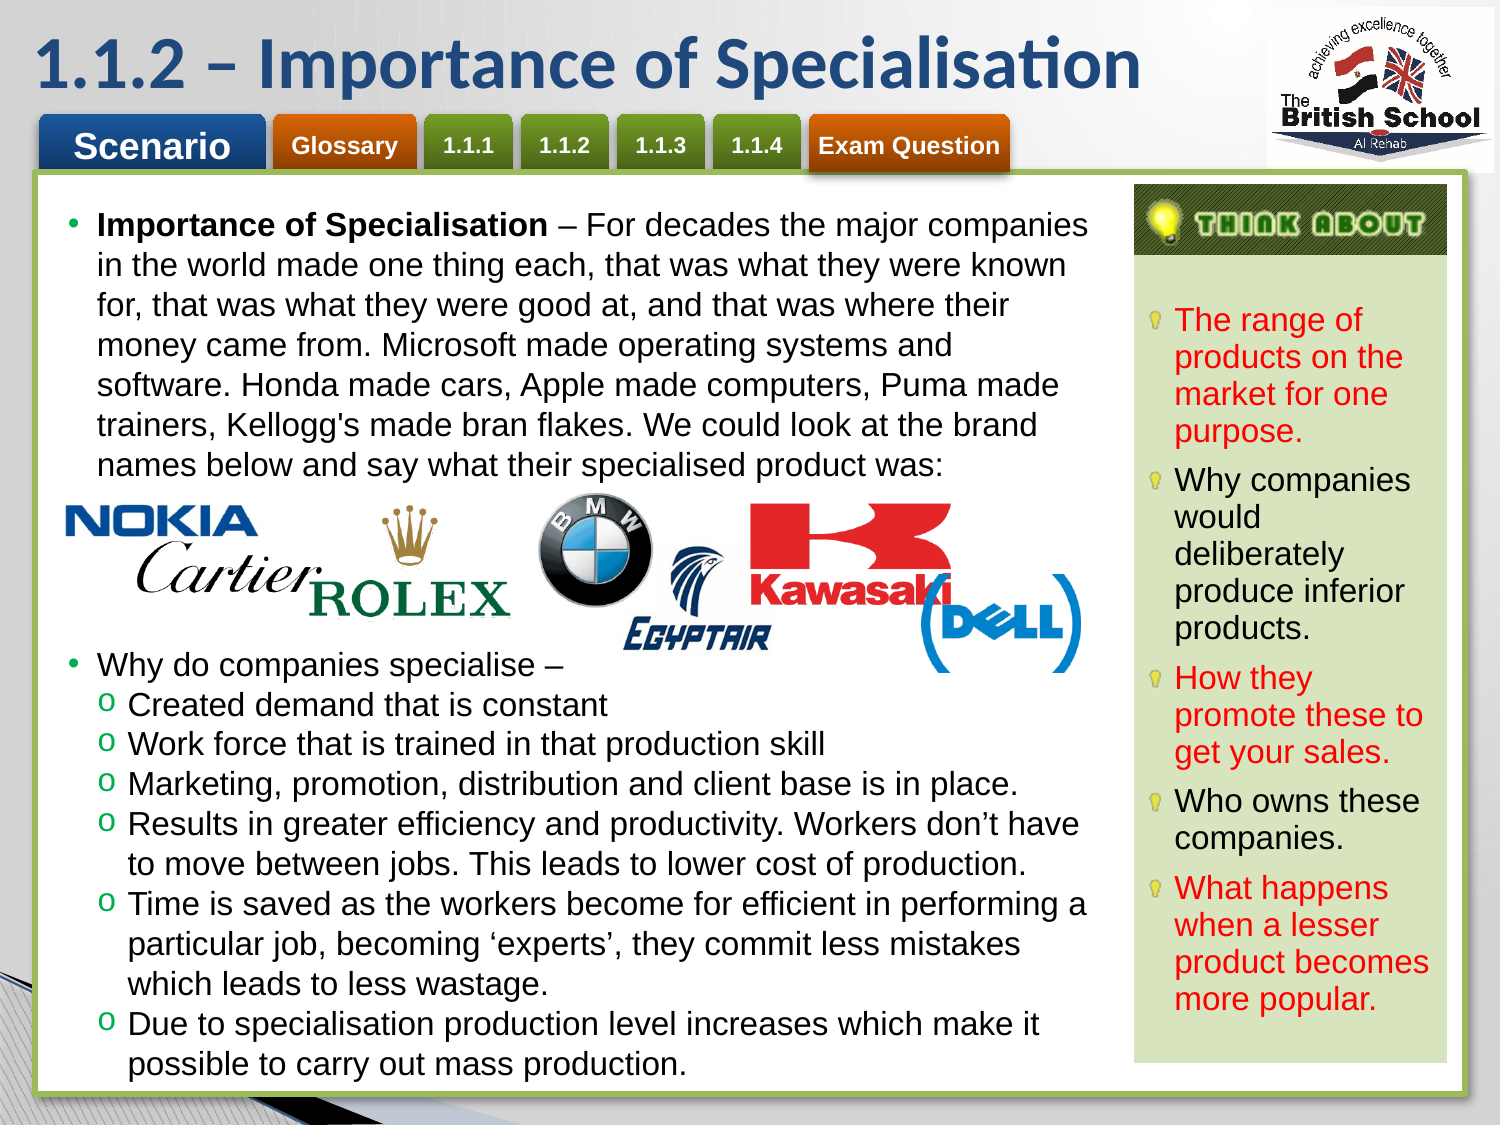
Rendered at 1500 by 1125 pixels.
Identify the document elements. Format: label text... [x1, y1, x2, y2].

picture [1145, 666, 1165, 690]
picture [1145, 789, 1165, 814]
picture [535, 491, 1072, 673]
picture [135, 503, 530, 624]
picture [1065, 638, 1081, 673]
table_cell The range of products on the market for one purpose. Why companies would deliberately produce inferior products. How they promote these to get your sales. Who owns these companies. What happens when a lesser product becomes more popular. [1134, 255, 1447, 1063]
title 1.1.2 – Importance of Specialisation [17, 7, 1235, 110]
picture [281, 1114, 303, 1125]
picture [1145, 876, 1165, 900]
picture [1145, 195, 1430, 252]
table_header [1134, 184, 1447, 255]
picture [64, 503, 260, 538]
picture [1145, 468, 1165, 492]
picture [1065, 573, 1081, 610]
picture [1267, 7, 1495, 173]
picture [921, 634, 938, 673]
text_box Importance of Specialisation – For decades the major companies in the world made one thing each, that was what they were known for, that was what they were good at, and that was where their money came from. Microsoft made operating systems and software. Honda made cars, Apple made computers, Puma made trainers, Kellogg's made bran flakes. We could look at the brand names below and say what their specialised product was: Why do companies specialise – Created demand that is constant Work force that is trained in that production skill Marketing, promotion, distribution and client base is in place. Results in greater efficiency and productivity. Workers don’t have to move between jobs. This leads to lower cost of production. Time is saved as the workers become for efficient in performing a particular job, becoming ‘experts’, they commit less mistakes which leads to less wastage. Due to specialisation production level increases which make it possible to carry out mass production. [53, 196, 1105, 1090]
picture [1145, 307, 1165, 332]
